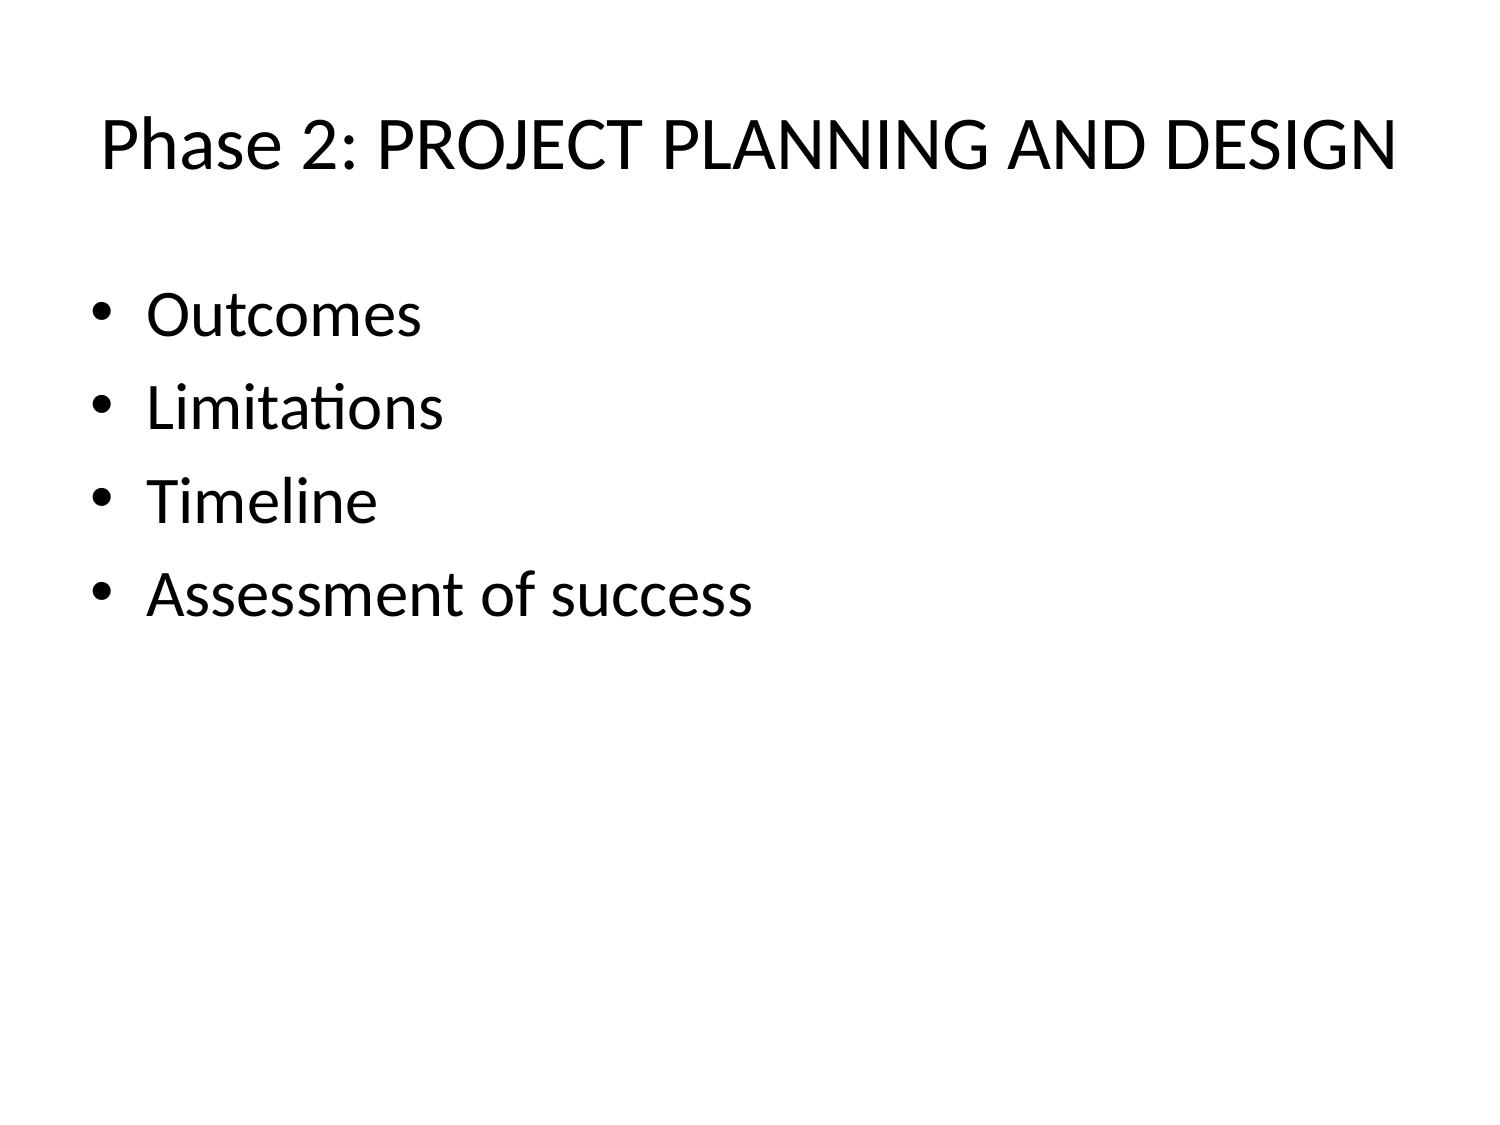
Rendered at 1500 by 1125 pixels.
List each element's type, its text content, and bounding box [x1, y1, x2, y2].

list Outcomes Limitations Timeline Assessment of success [75, 262, 1425, 1005]
title Phase 2: PROJECT PLANNING AND DESIGN [75, 45, 1425, 233]
